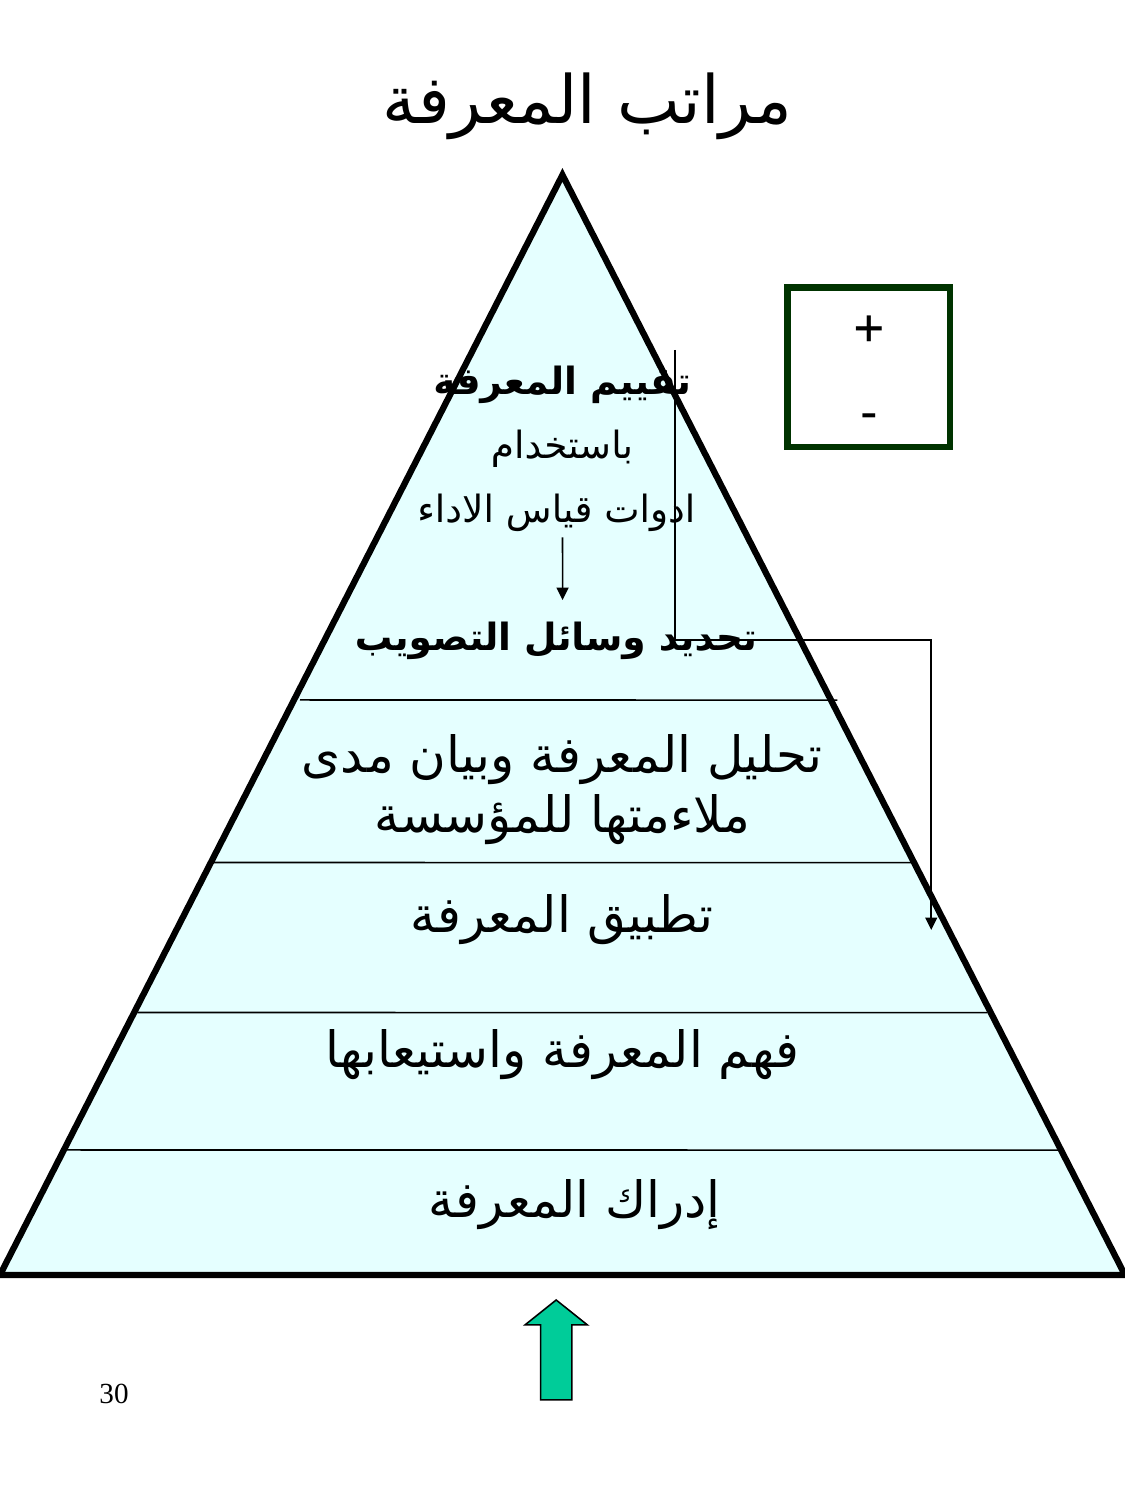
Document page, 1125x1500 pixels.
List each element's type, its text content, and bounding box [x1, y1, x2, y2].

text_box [512, 511, 1094, 769]
text_box تقييم المعرفة باستخدام ادوات قياس الاداء تحديد وسائل التصويب [324, 349, 675, 665]
text_box تحليل المعرفة وبيان مدى ملاءمتها للمؤسسة [262, 715, 863, 850]
text_box [473, 174, 652, 349]
text_box تطبيق المعرفة [212, 874, 913, 950]
text_box + - [787, 287, 950, 448]
text_box [0, 762, 1125, 1276]
text_box [524, 1299, 588, 1400]
slide_number 30 [84, 1366, 319, 1467]
text_box [286, 641, 507, 715]
text_box تقييم المعرفة باستخدام ادوات قياس الاداء تحديد وسائل التصويب [676, 349, 788, 510]
text_box فهم المعرفة واستيعابها [212, 1013, 913, 1085]
text_box مراتب المعرفة [137, 49, 1038, 145]
text_box إدراك المعرفة [225, 1159, 925, 1235]
